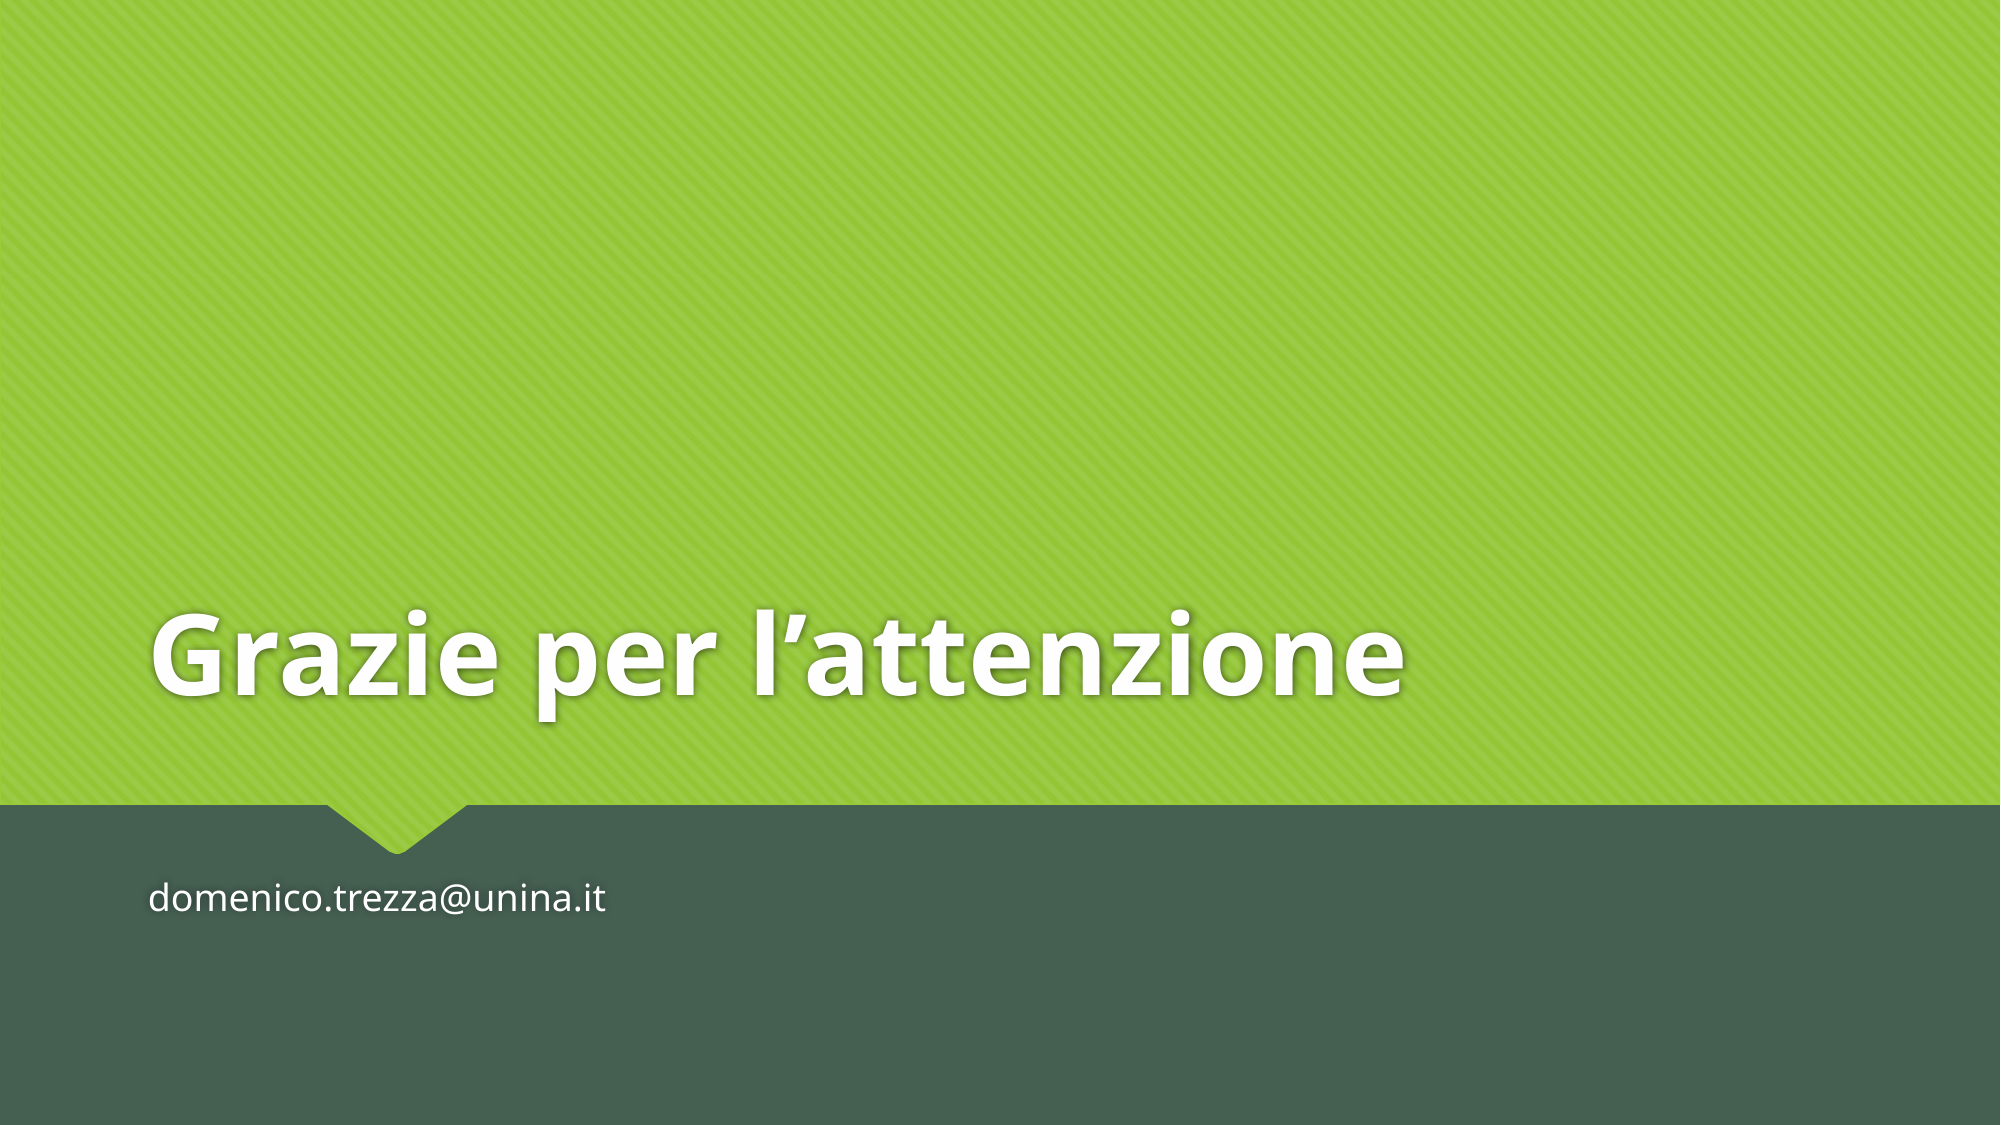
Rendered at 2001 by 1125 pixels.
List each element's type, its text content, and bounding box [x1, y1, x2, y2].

title Grazie per l’attenzione [132, 237, 1868, 726]
subtitle domenico.trezza@unina.it [132, 866, 1868, 938]
